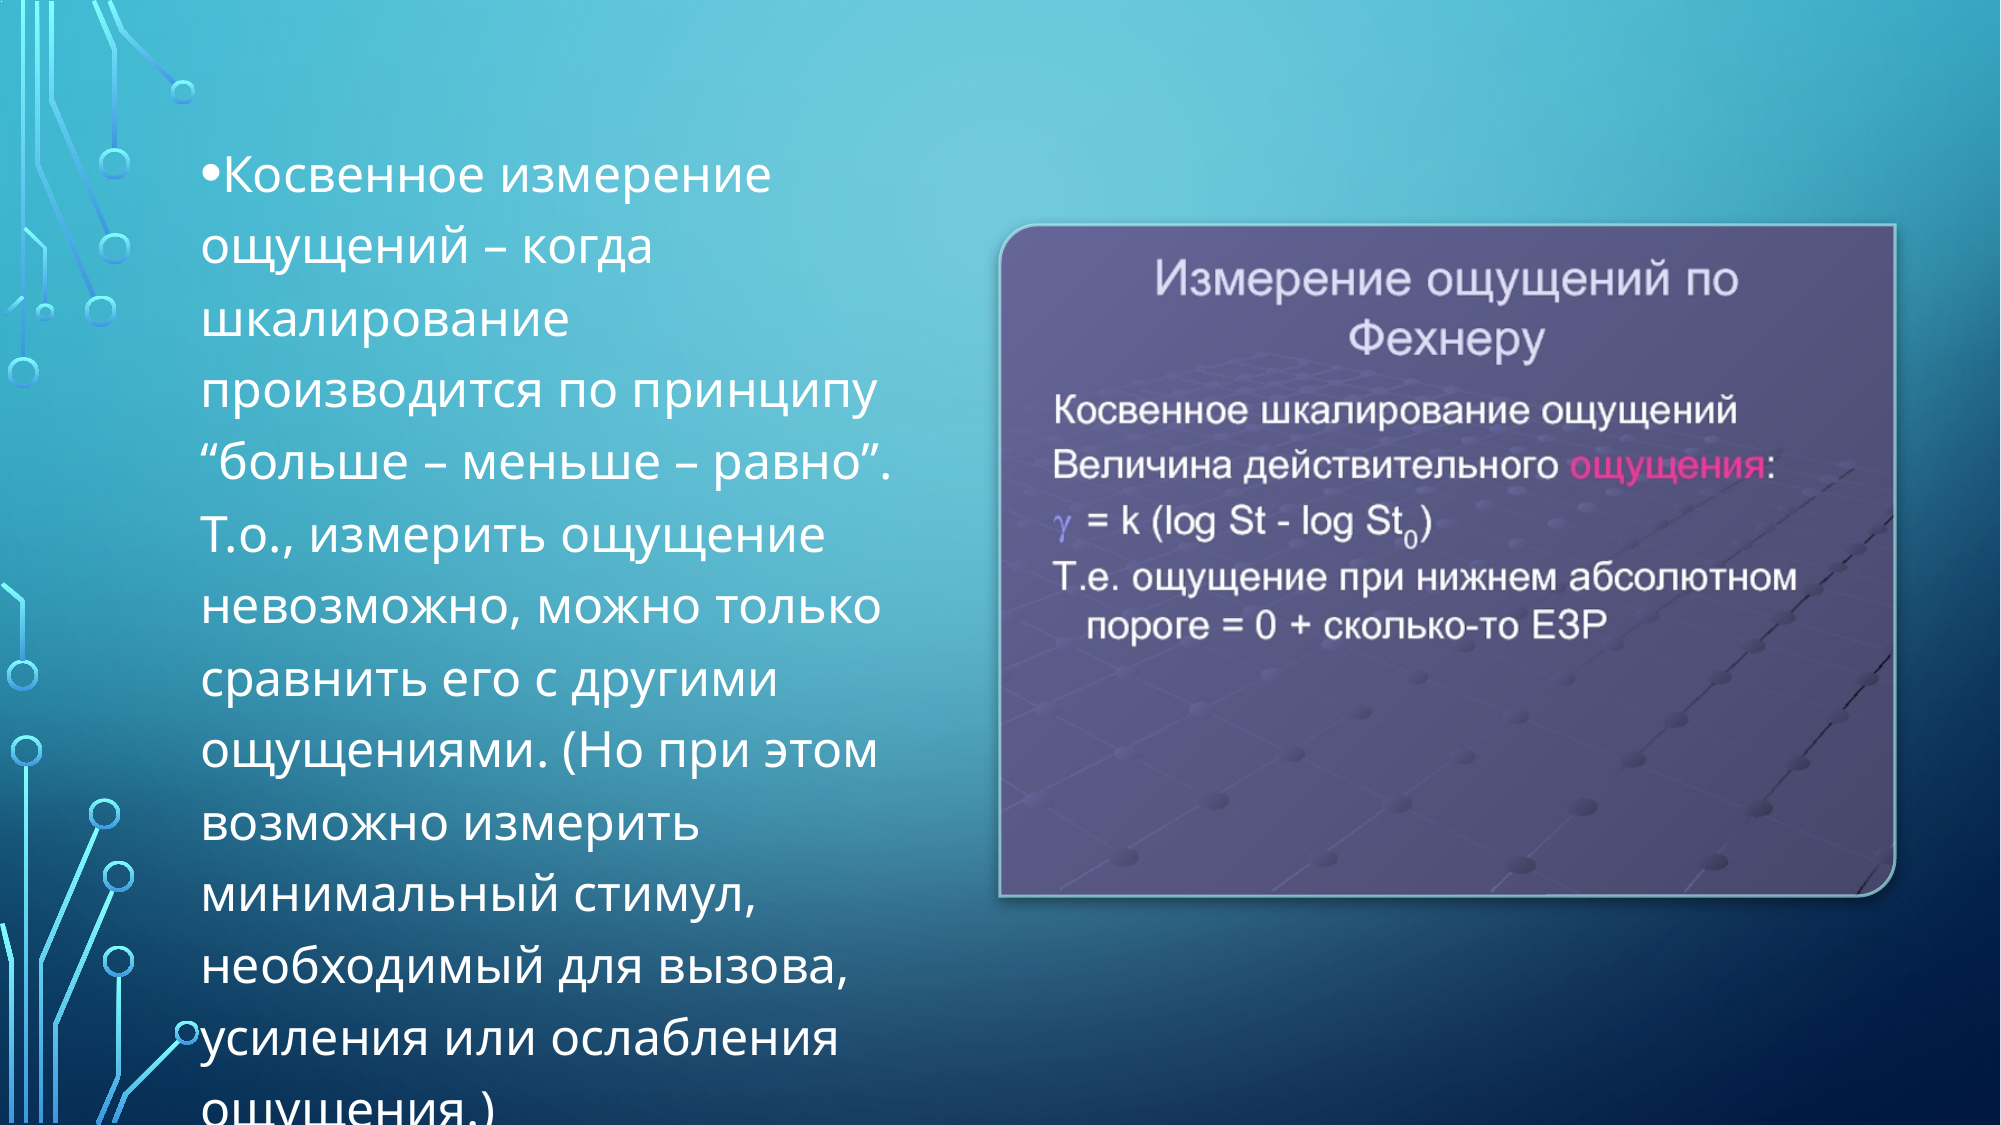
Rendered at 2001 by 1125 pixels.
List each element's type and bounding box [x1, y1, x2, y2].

picture [201, 0, 2000, 1125]
text_box [0, 0, 201, 1125]
